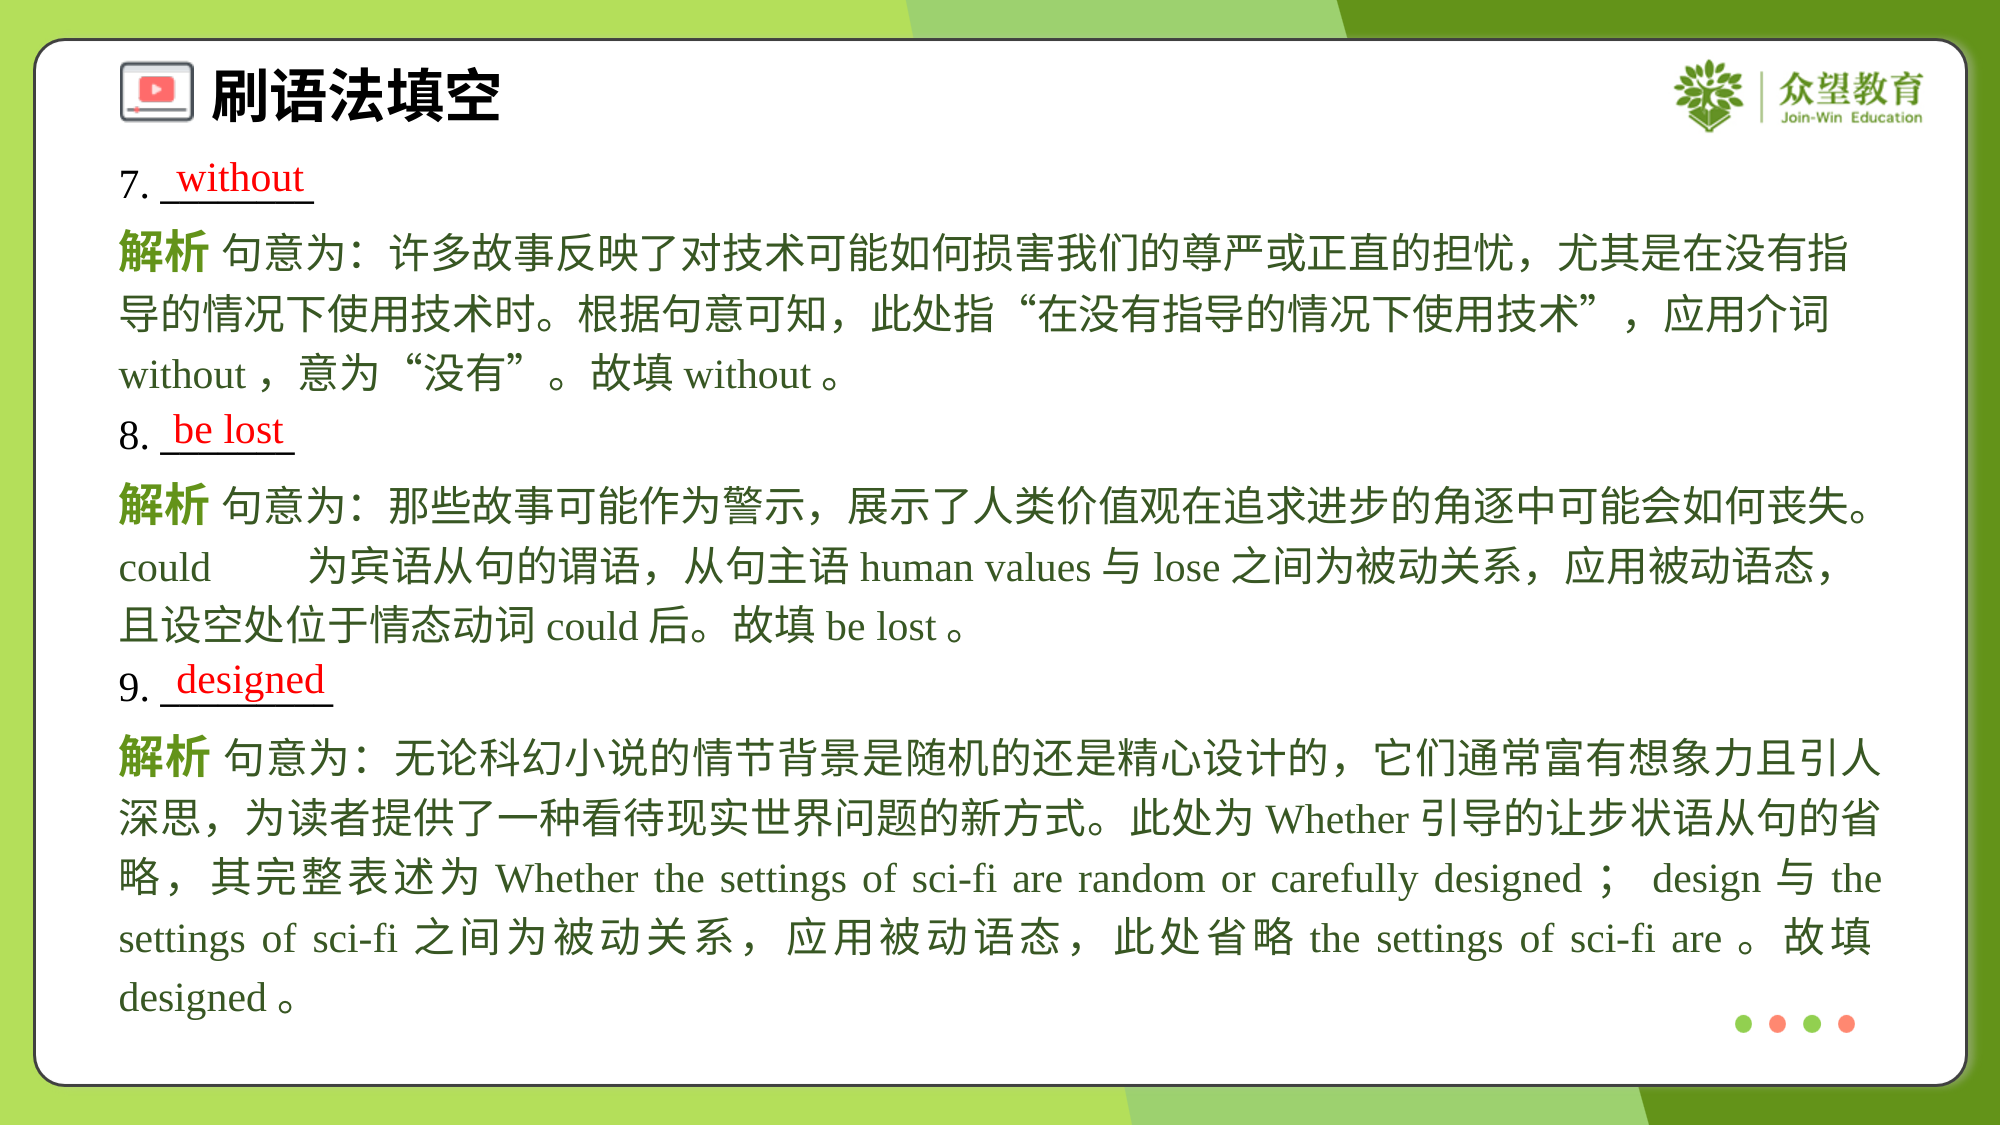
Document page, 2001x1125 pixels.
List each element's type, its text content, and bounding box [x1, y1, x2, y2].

text_box designed [172, 642, 330, 698]
picture [0, 0, 2000, 1125]
text_box without [172, 140, 309, 197]
text_box 8. _______ [118, 398, 1883, 453]
text_box 解析 句意为：无论科幻小说的情节背景是随机的还是精心设计的，它们通常富有想象力且引人深思，为读者提供了一种看待现实世界问题的新方式。此处为Whether引导的让步状语从句的省略，其完整表述为Whether the settings of sci-fi are random or carefully designed；design与the settings of sci-fi之间为被动关系，应用被动语态，此处省略the settings of sci-fi are。故填designed。 [118, 716, 1883, 1017]
text_box 解析 句意为：那些故事可能作为警示，展示了人类价值观在追求进步的角逐中可能会如何丧失。could 为宾语从句的谓语，从句主语human values与lose之间为被动关系，应用被动语态，且设空处位于情态动词could后。故填be lost。 [118, 464, 1883, 645]
text_box 解析 句意为：许多故事反映了对技术可能如何损害我们的尊严或正直的担忧，尤其是在没有指导的情况下使用技术时。根据句意可知，此处指“在没有指导的情况下使用技术”，应用介词without，意为“没有”。故填without。 [118, 212, 1883, 393]
text_box be lost [163, 391, 294, 447]
text_box 7. ________ [118, 146, 1883, 202]
text_box 9. _________ [118, 650, 1883, 706]
